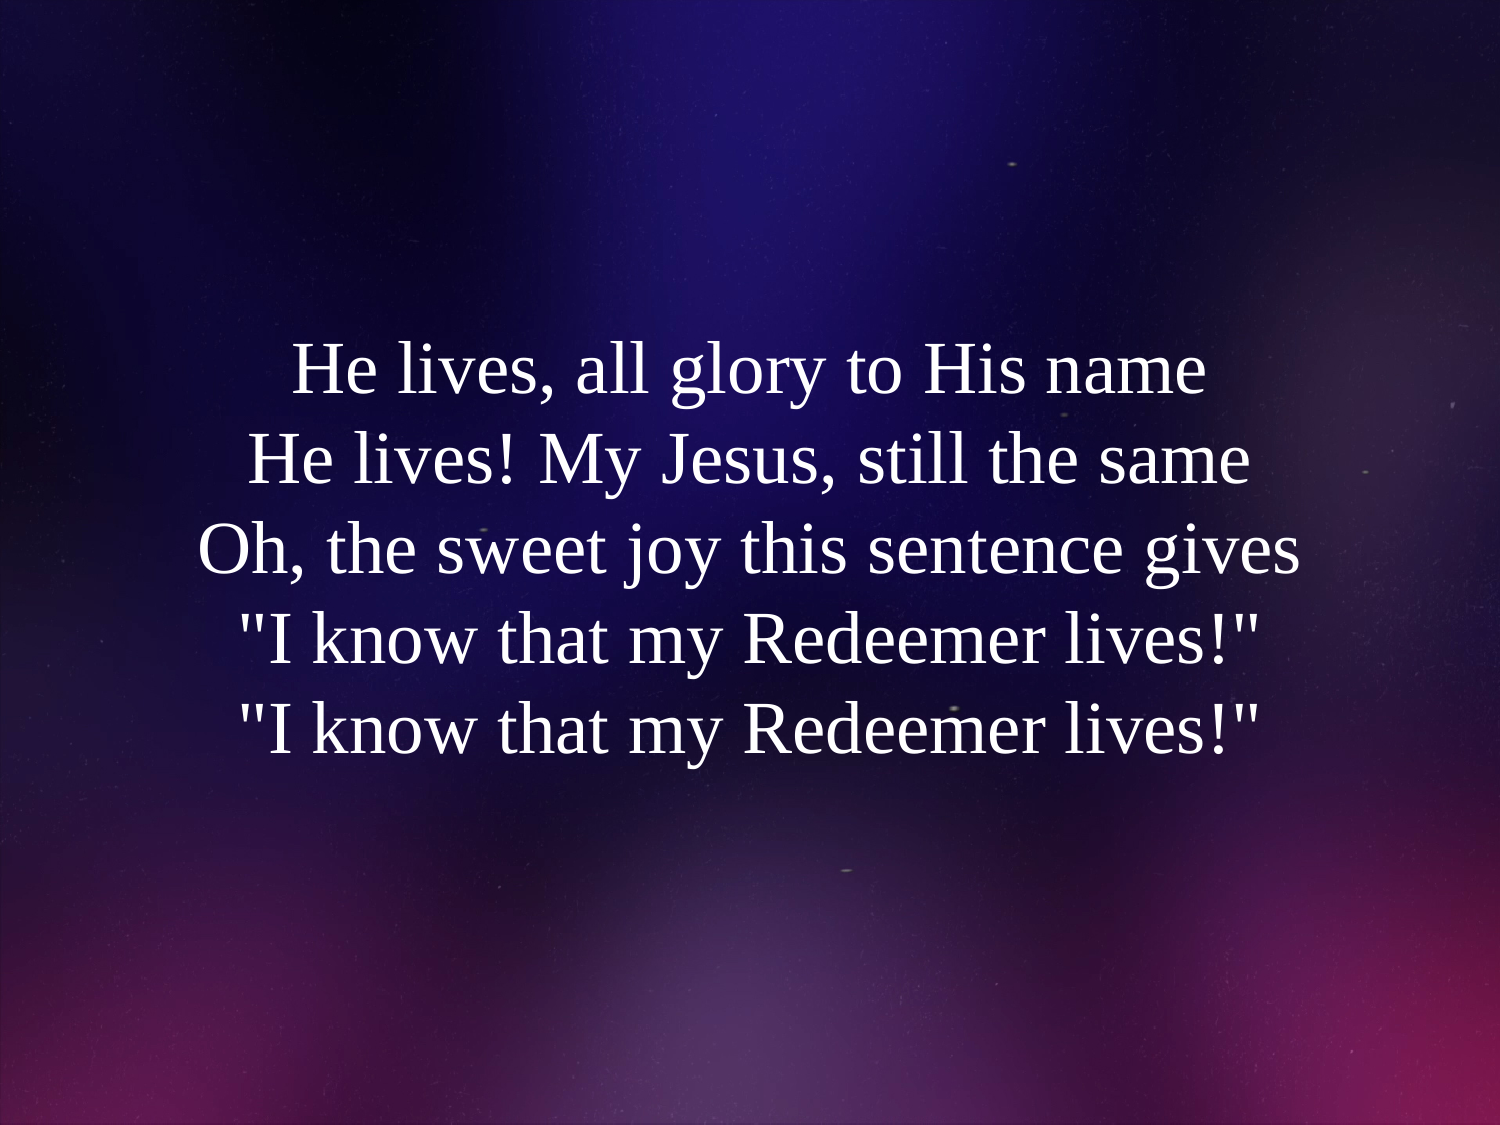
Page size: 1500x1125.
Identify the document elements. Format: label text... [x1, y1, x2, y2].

picture [0, 0, 1500, 1125]
title He lives, all glory to His name He lives! My Jesus, still the same Oh, the sweet joy this sentence gives "I know that my Redeemer lives!" "I know that my Redeemer lives!" [112, 450, 1388, 638]
